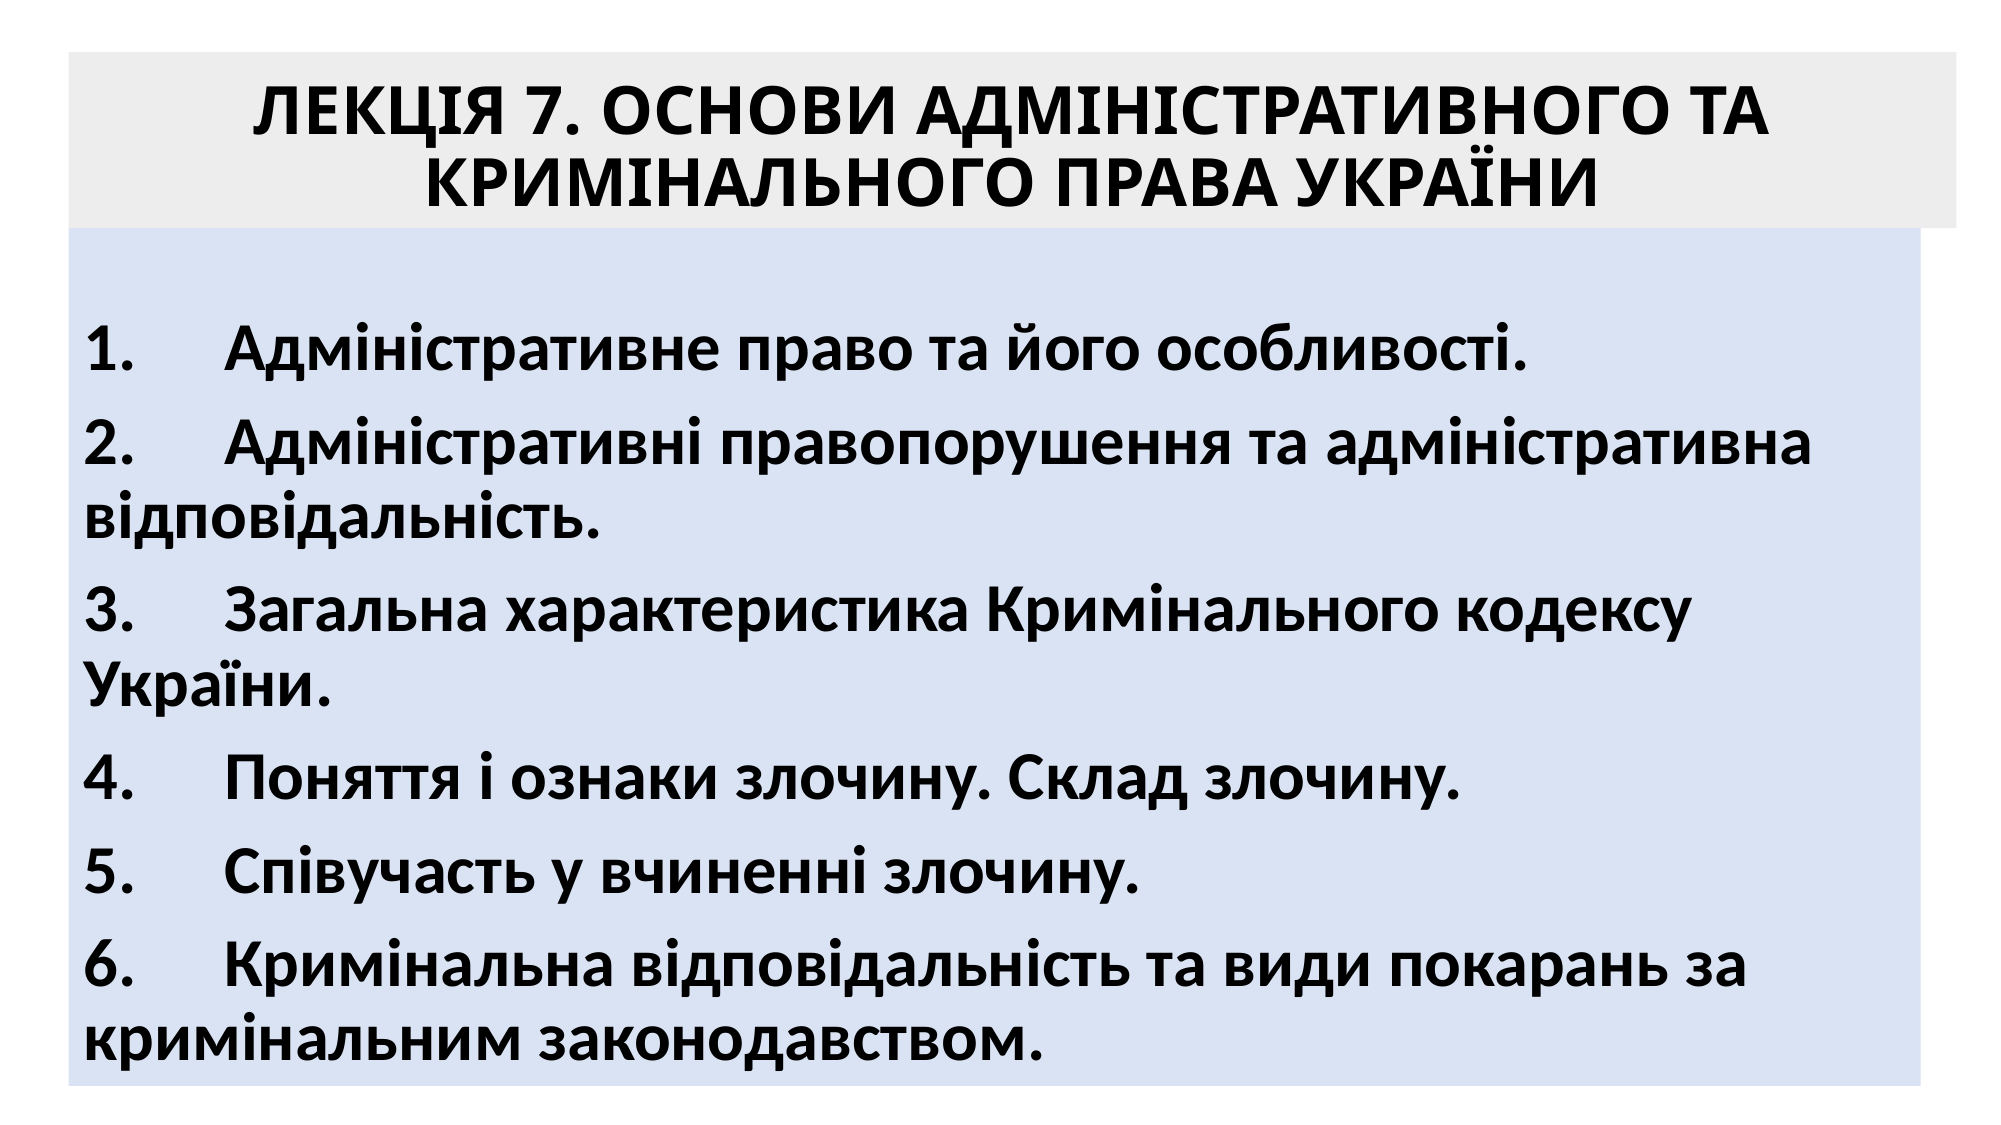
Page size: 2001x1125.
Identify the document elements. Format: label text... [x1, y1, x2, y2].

title ЛЕКЦІЯ 7. ОСНОВИ АДМІНІСТРАТИВНОГО ТА КРИМІНАЛЬНОГО ПРАВА УКРАЇНИ [68, 52, 1957, 229]
subtitle 1. Адміністративне право та його особливості. 2. Адміністративні правопорушення та адміністративна відповідальність. 3. Загальна характеристика Кримінального кодексу України. 4. Поняття і ознаки злочину. Склад злочину. 5. Співучасть у вчиненні злочину. 6. Кримінальна відповідальність та види покарань за кримінальним законодавством. [68, 228, 1921, 1086]
